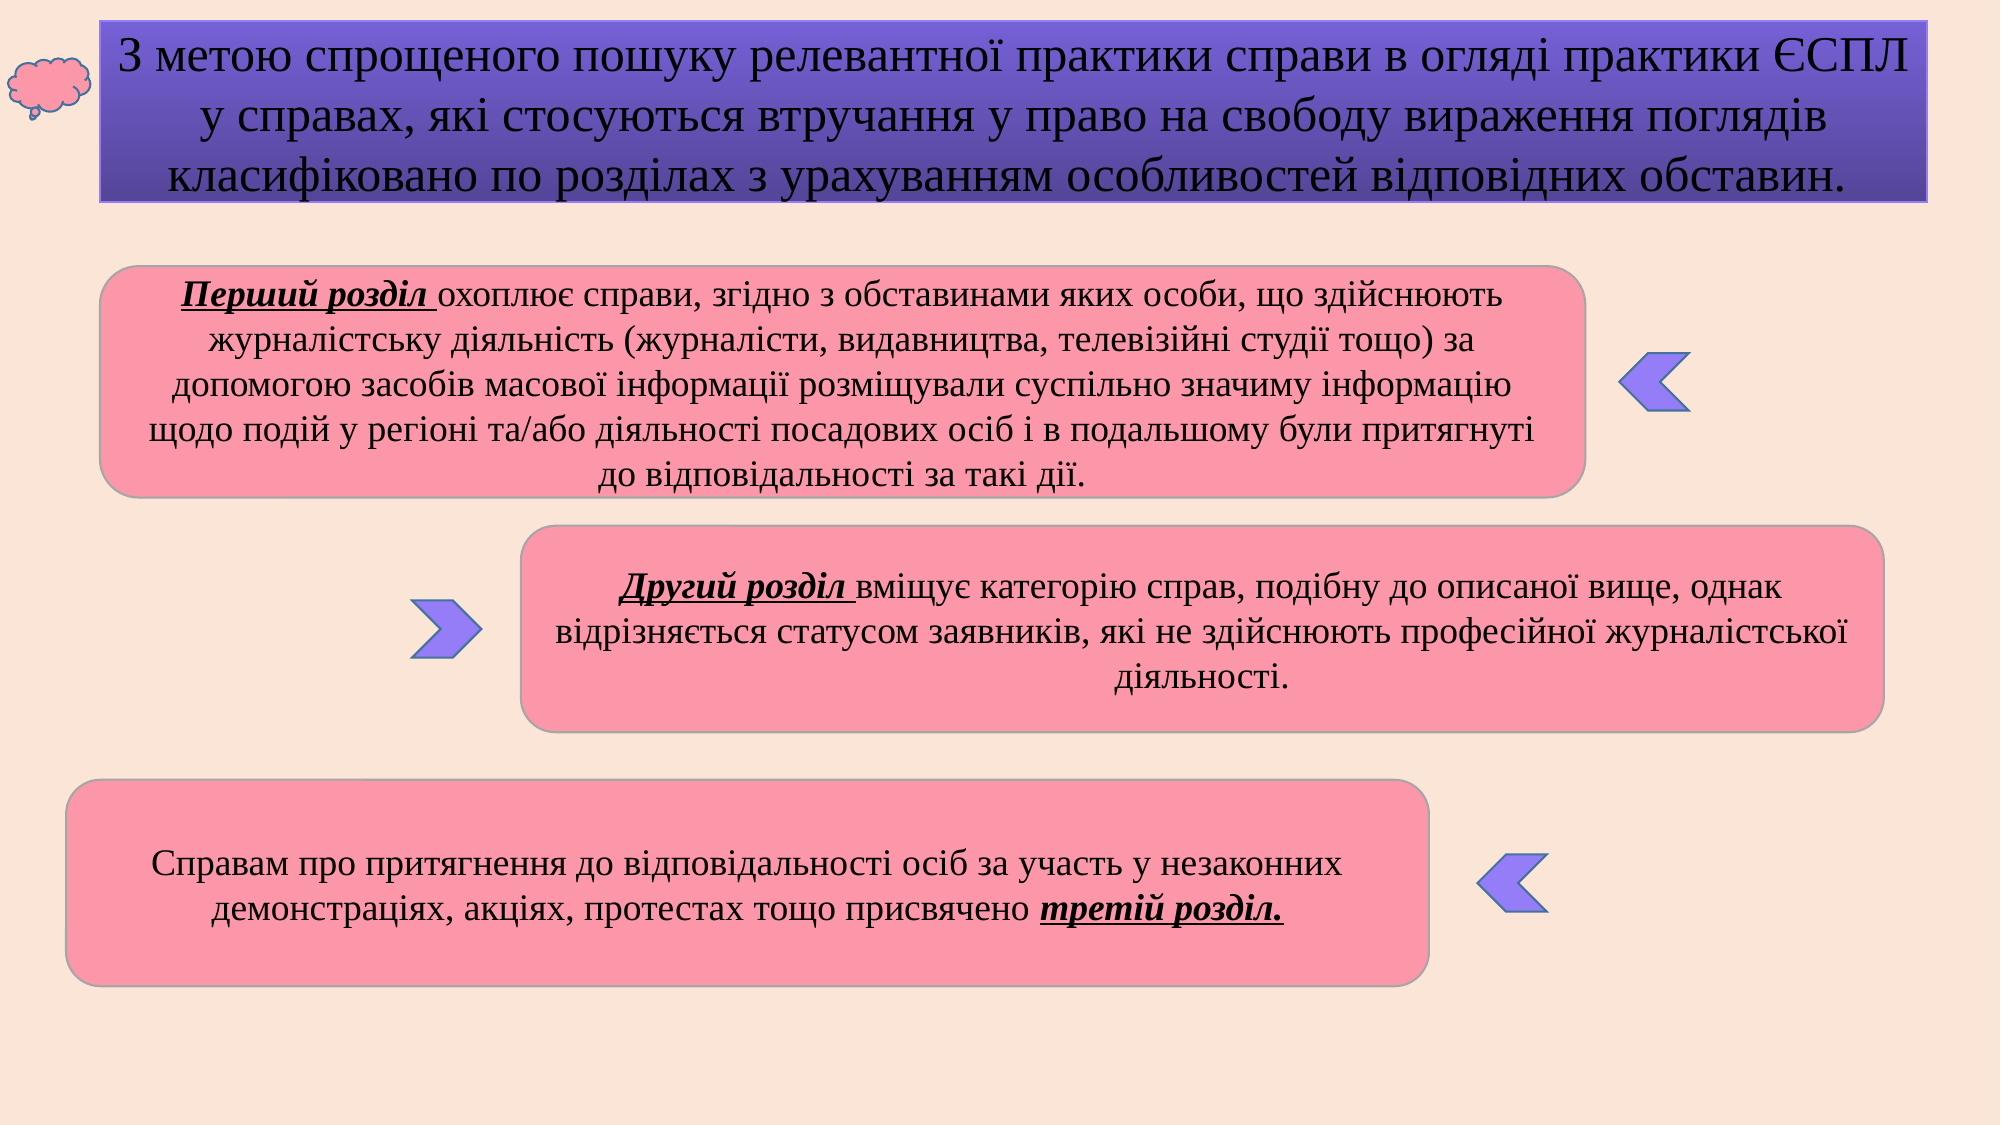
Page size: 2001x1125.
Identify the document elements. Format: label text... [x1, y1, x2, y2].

text_box [409, 599, 483, 659]
text_box [1617, 352, 1692, 412]
text_box Другий розділ вміщує категорію справ, подібну до описаної вище, однак відрізняється статусом заявників, які не здійснюють професійної журналістської діяльності. [519, 524, 1885, 734]
text_box Перший розділ охоплює справи, згідно з обставинами яких особи, що здійснюють журналістську діяльність (журналісти, видавництва, телевізійні студії тощо) за допомогою засобів масової інформації розміщували суспільно значиму інформацію щодо подій у регіоні та/або діяльності посадових осіб і в подальшому були притягнуті до відповідальності за такі дії. [98, 265, 1587, 499]
text_box [6, 57, 92, 121]
text_box [1475, 853, 1550, 913]
text_box Справам про притягнення до відповідальності осіб за участь у незаконних демонстраціях, акціях, протестах тощо присвячено третій розділ. [64, 778, 1430, 988]
text_box З метою спрощеного пошуку релевантної практики справи в огляді практики ЄСПЛ у справах, які стосуються втручання у право на свободу вираження поглядів класифіковано по розділах з урахуванням особливостей відповідних обставин. [99, 20, 1928, 203]
